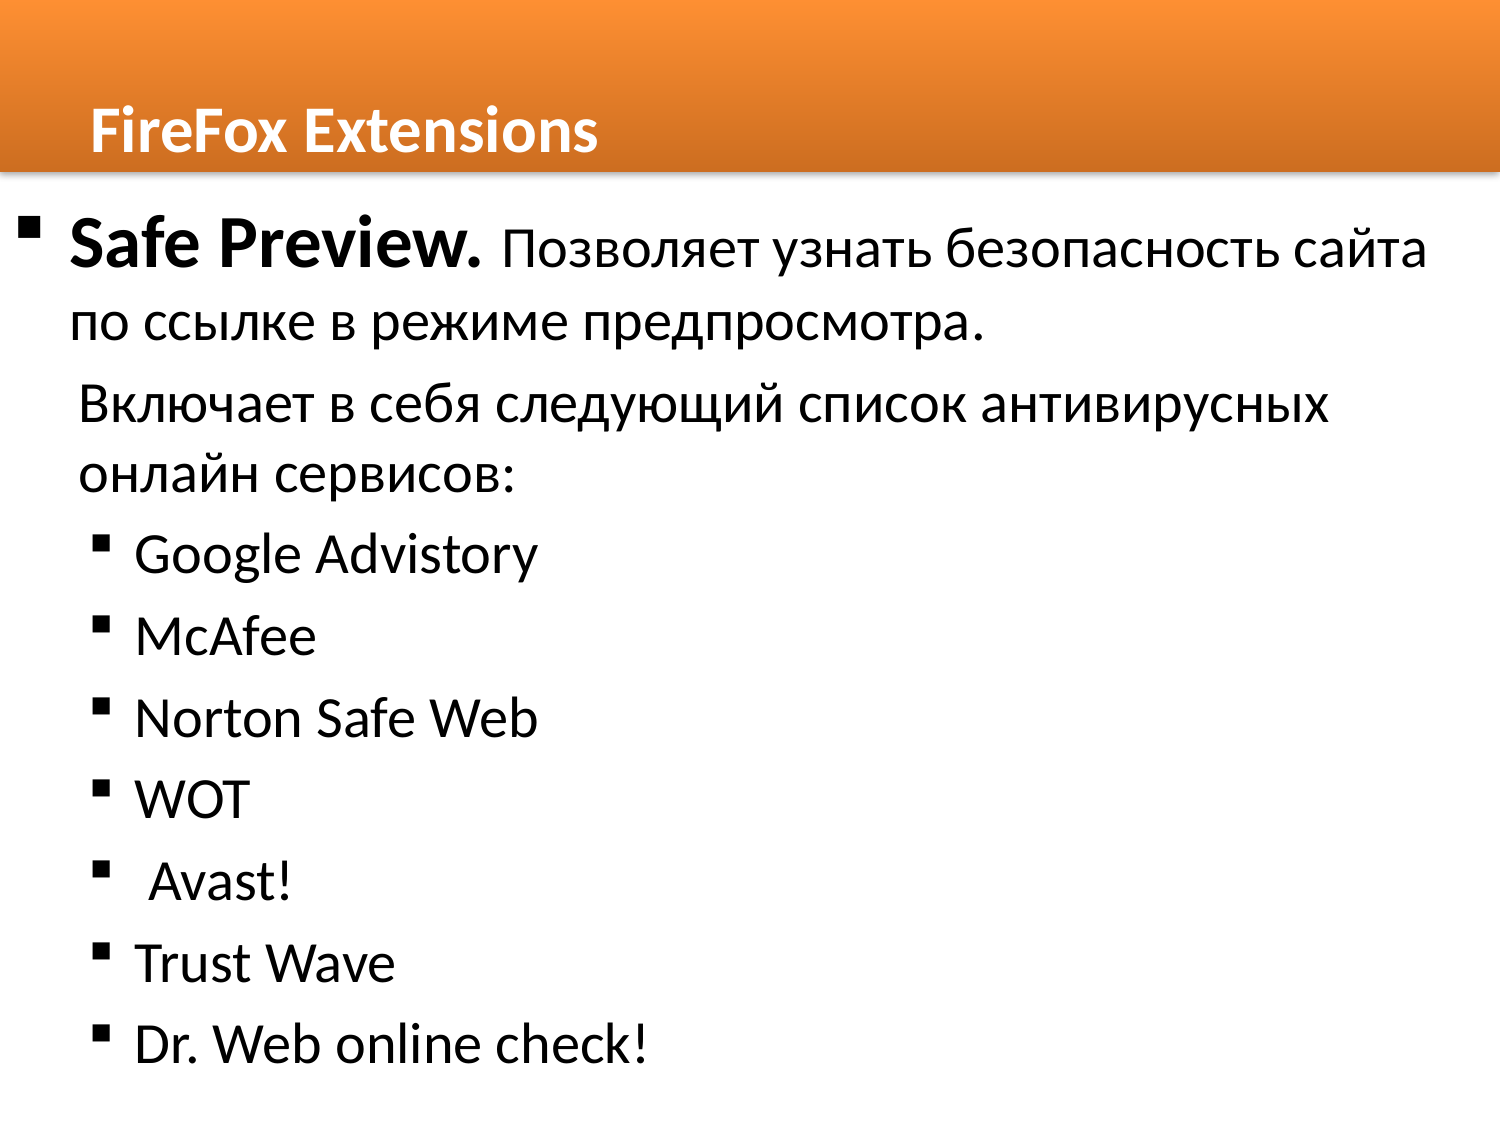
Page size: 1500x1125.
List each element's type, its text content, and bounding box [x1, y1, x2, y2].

title FireFox Extensions [0, 0, 1500, 172]
list Safe Preview. Позволяет узнать безопасность сайта по ссылке в режиме предпросмотра. Включает в себя следующий список антивирусных онлайн сервисов: Google Advistory McAfee Norton Safe Web WOT Avast! Trust Wave Dr. Web online check! [0, 184, 1498, 1120]
